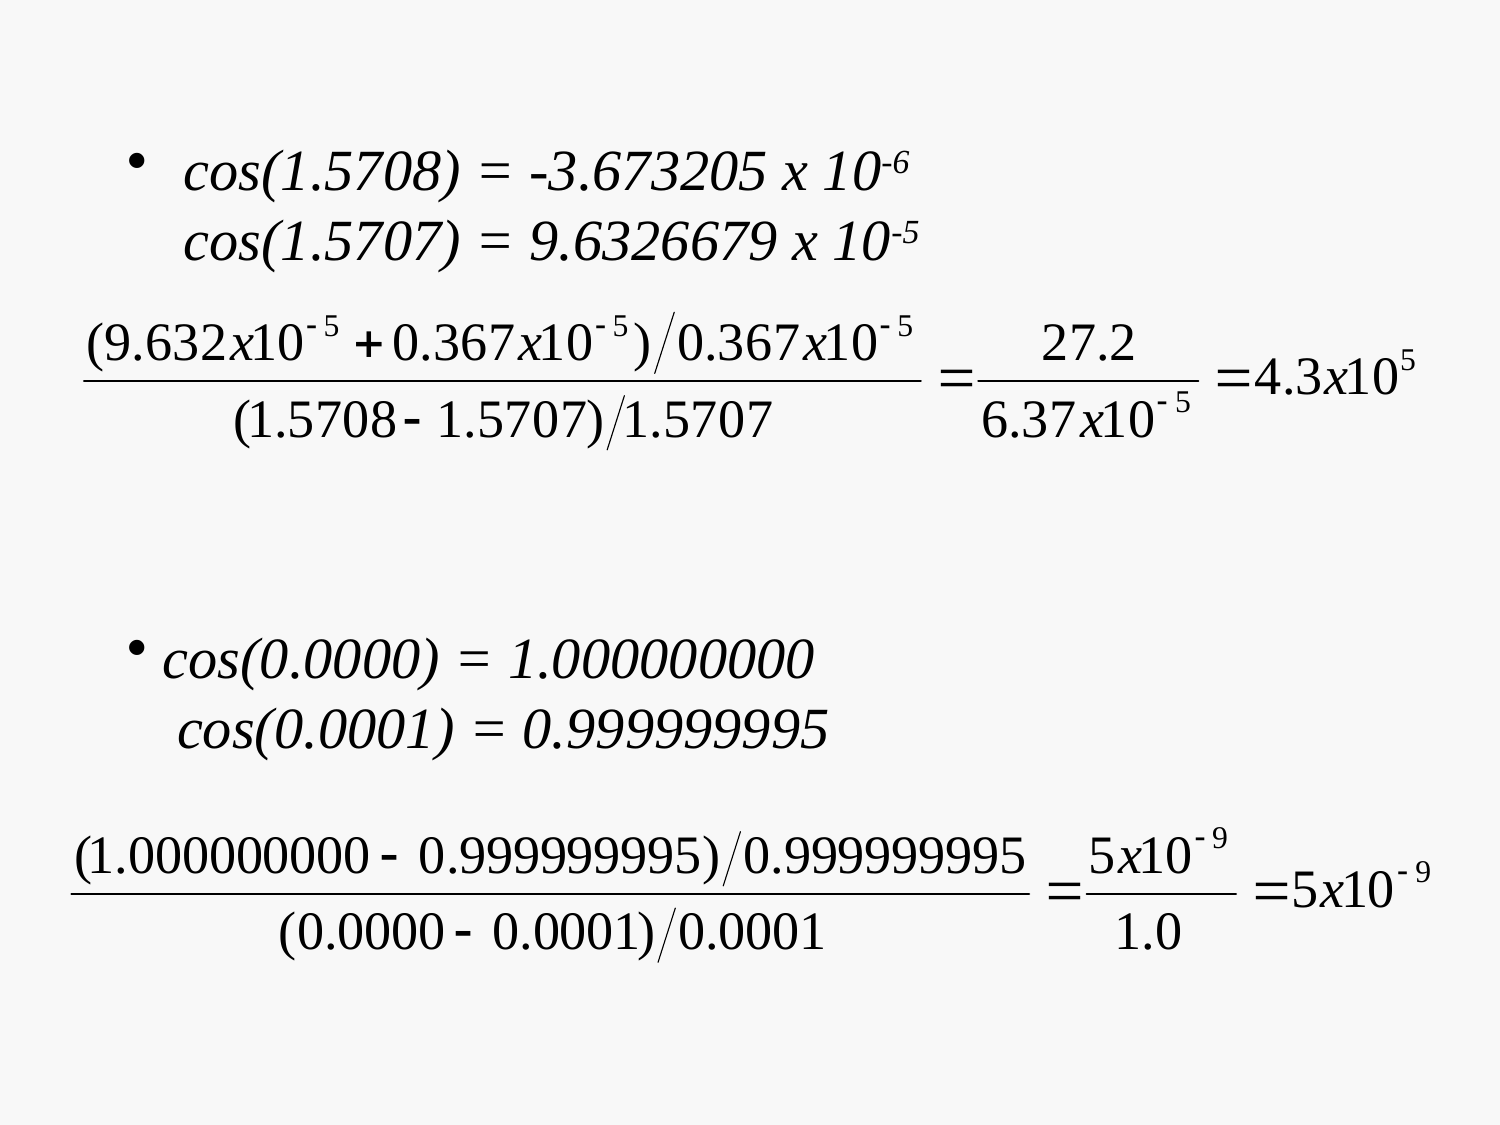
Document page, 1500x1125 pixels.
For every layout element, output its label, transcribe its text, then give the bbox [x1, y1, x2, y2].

list cos(1.5708) = -3.673205 x 10-6 cos(1.5707) = 9.6326679 x 10-5 [112, 124, 1388, 276]
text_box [74, 299, 1426, 463]
text_box cos(0.0000) = 1.000000000 cos(0.0001) = 0.999999995 [112, 612, 1425, 768]
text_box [62, 812, 1440, 976]
